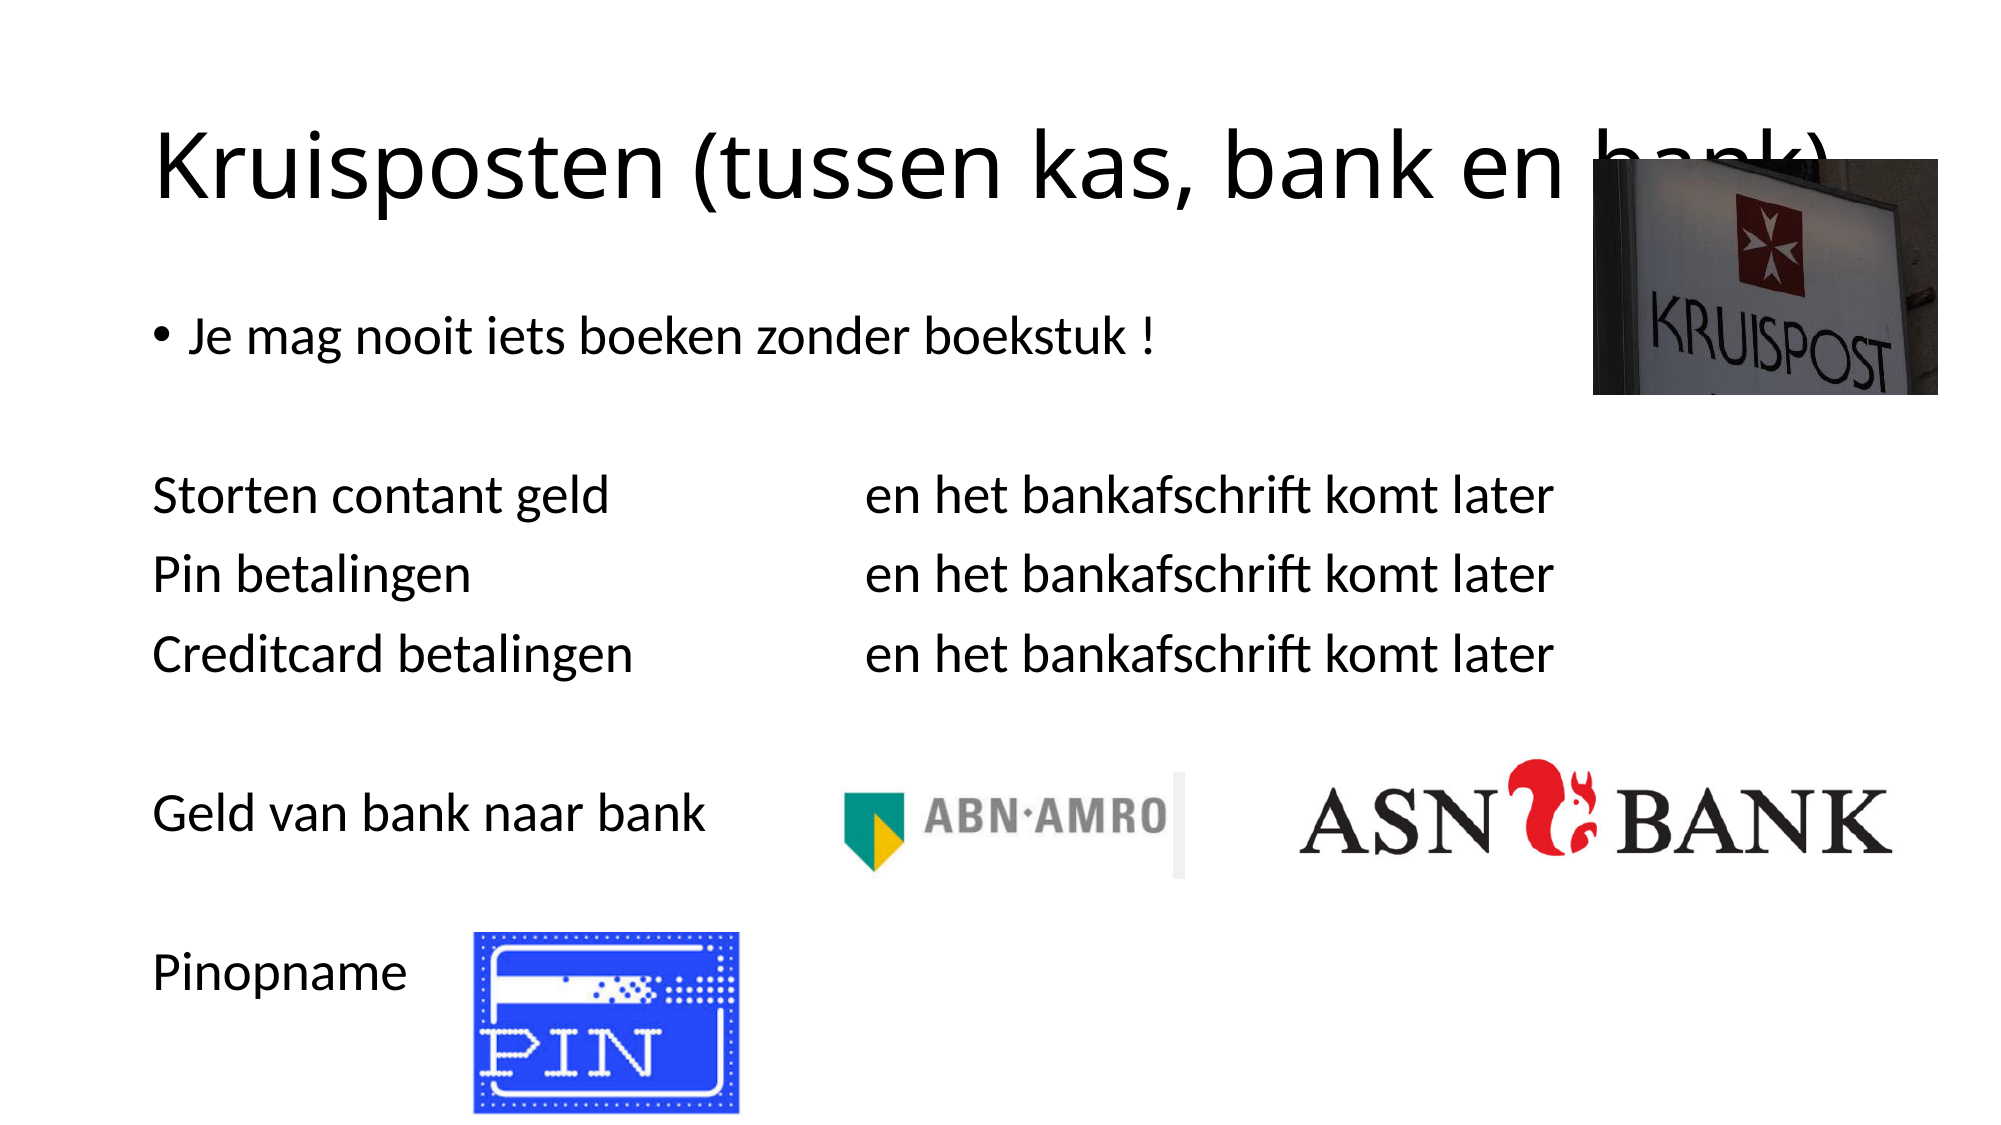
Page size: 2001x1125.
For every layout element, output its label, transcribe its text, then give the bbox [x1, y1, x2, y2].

picture [1593, 159, 1938, 395]
list Je mag nooit iets boeken zonder boekstuk ! Storten contant geld en het bankafschrift komt later Pin betalingen en het bankafschrift komt later Creditcard betalingen en het bankafschrift komt later Geld van bank naar bank Pinopname [137, 299, 1863, 1014]
picture [1286, 757, 1901, 864]
title Kruisposten (tussen kas, bank en bank) [137, 59, 1863, 278]
picture [471, 932, 742, 1116]
picture [841, 772, 1185, 879]
